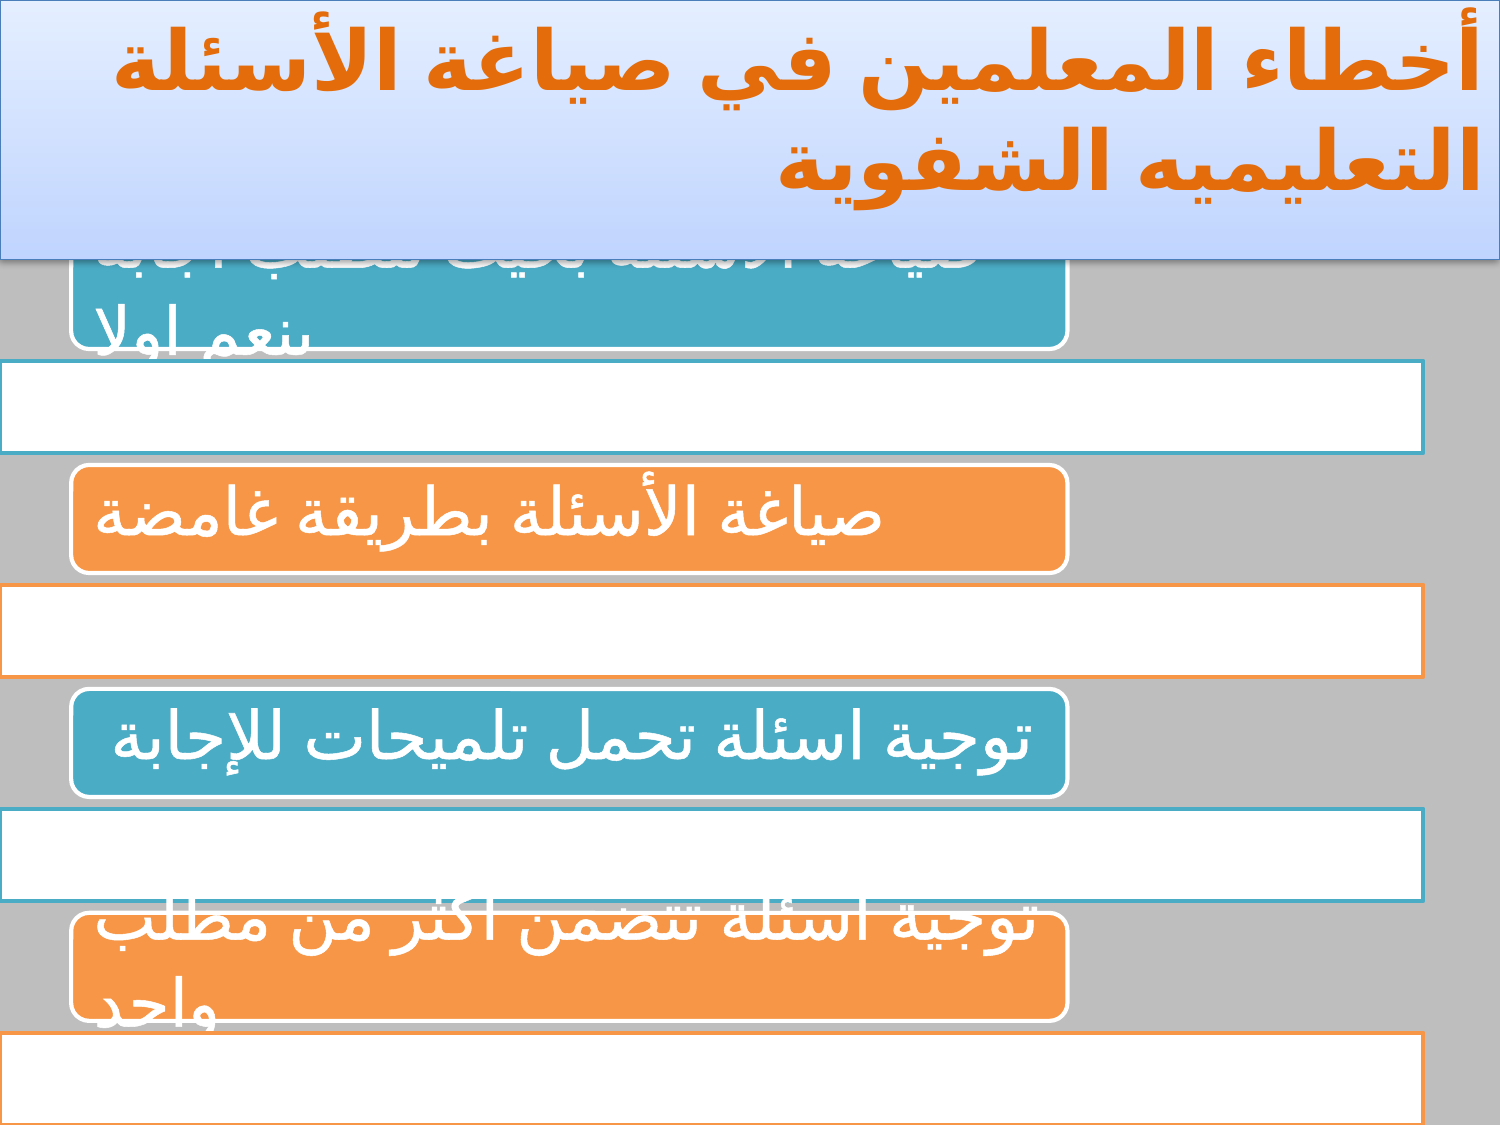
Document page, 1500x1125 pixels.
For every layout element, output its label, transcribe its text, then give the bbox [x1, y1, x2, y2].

text_box أخطاء المعلمين في صياغة الأسئلة التعليميه الشفوية [0, 0, 1500, 260]
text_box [0, 228, 1424, 1125]
